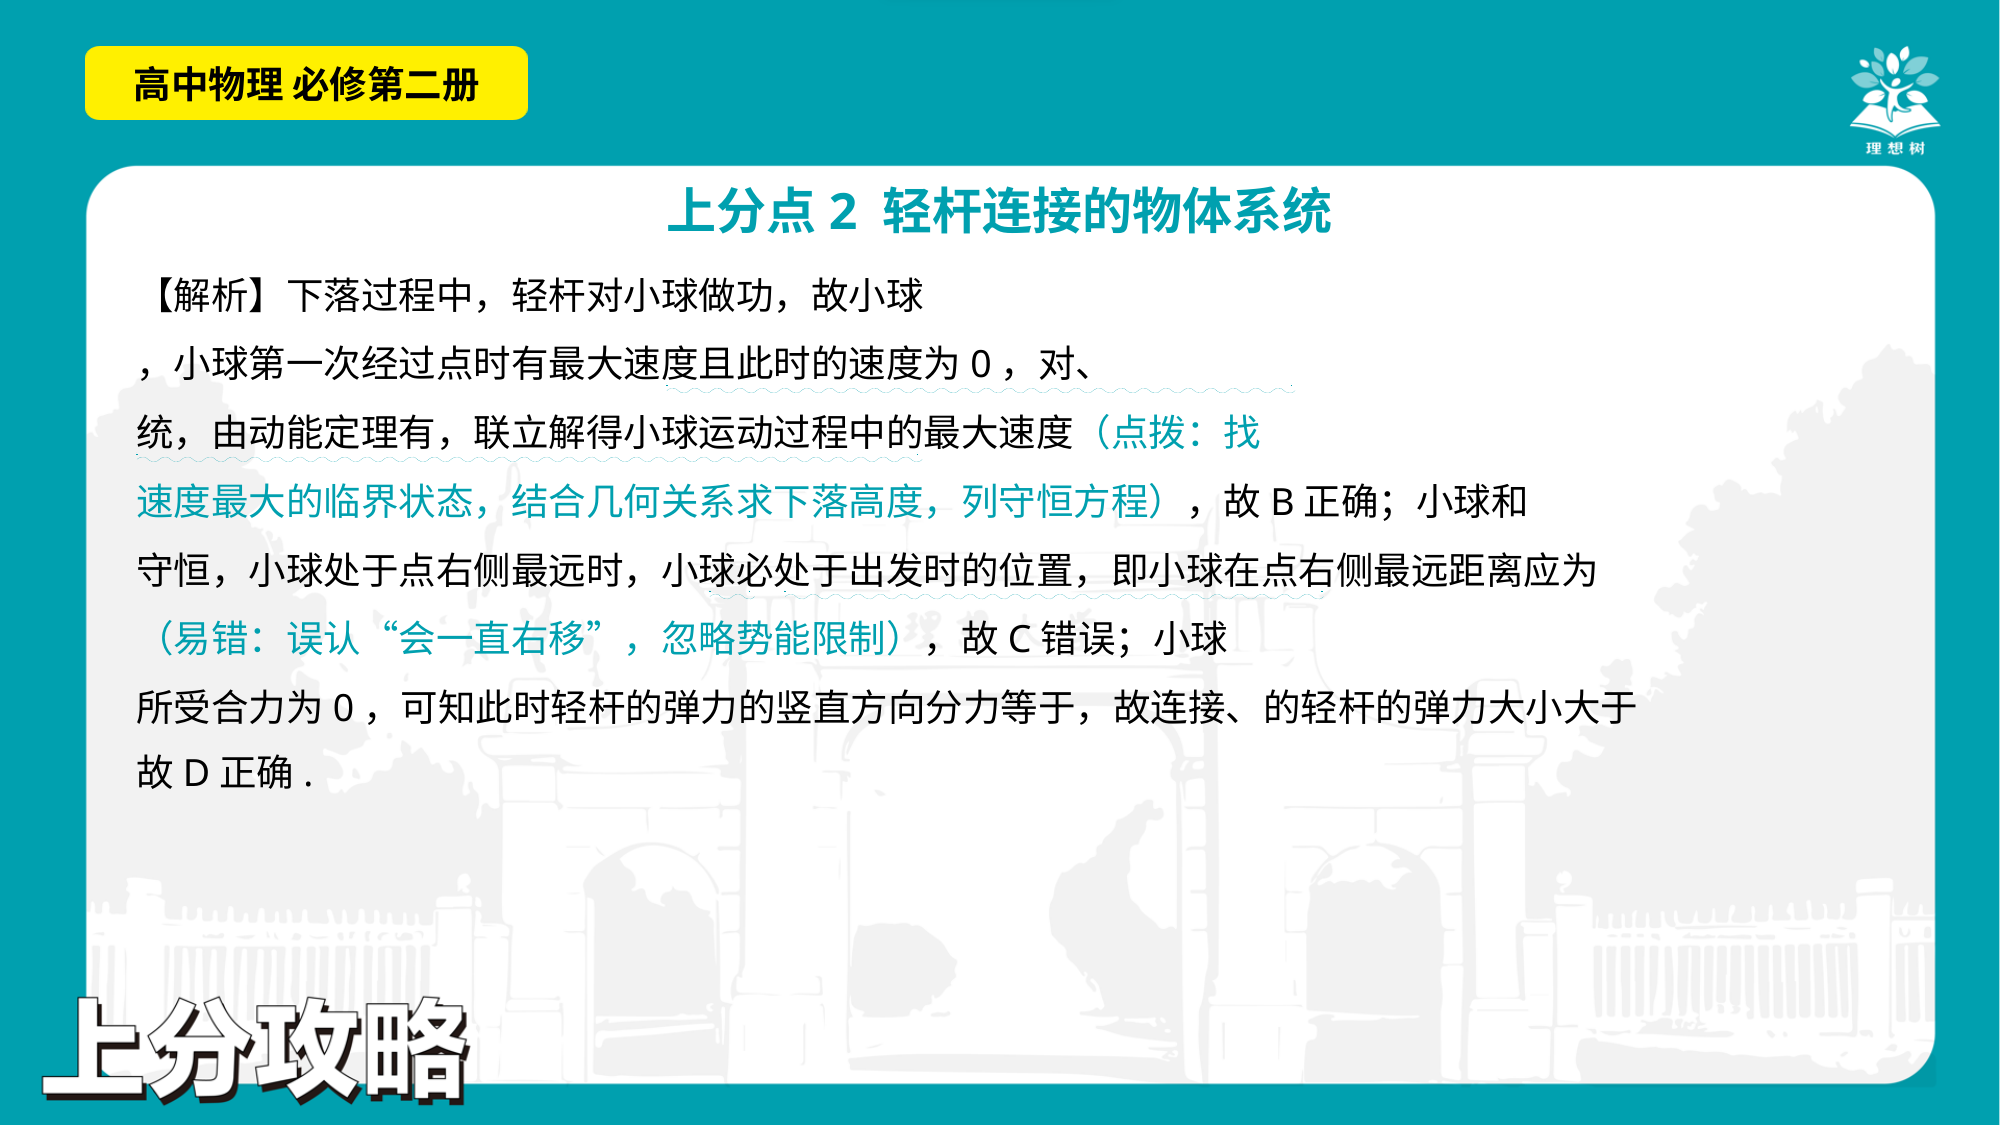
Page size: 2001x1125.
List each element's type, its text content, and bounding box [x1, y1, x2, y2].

text_box . . [135, 384, 1625, 455]
text_box . . [783, 522, 1806, 593]
text_box . . [665, 316, 1862, 387]
picture [0, 0, 2000, 1125]
text_box . . [708, 522, 783, 593]
